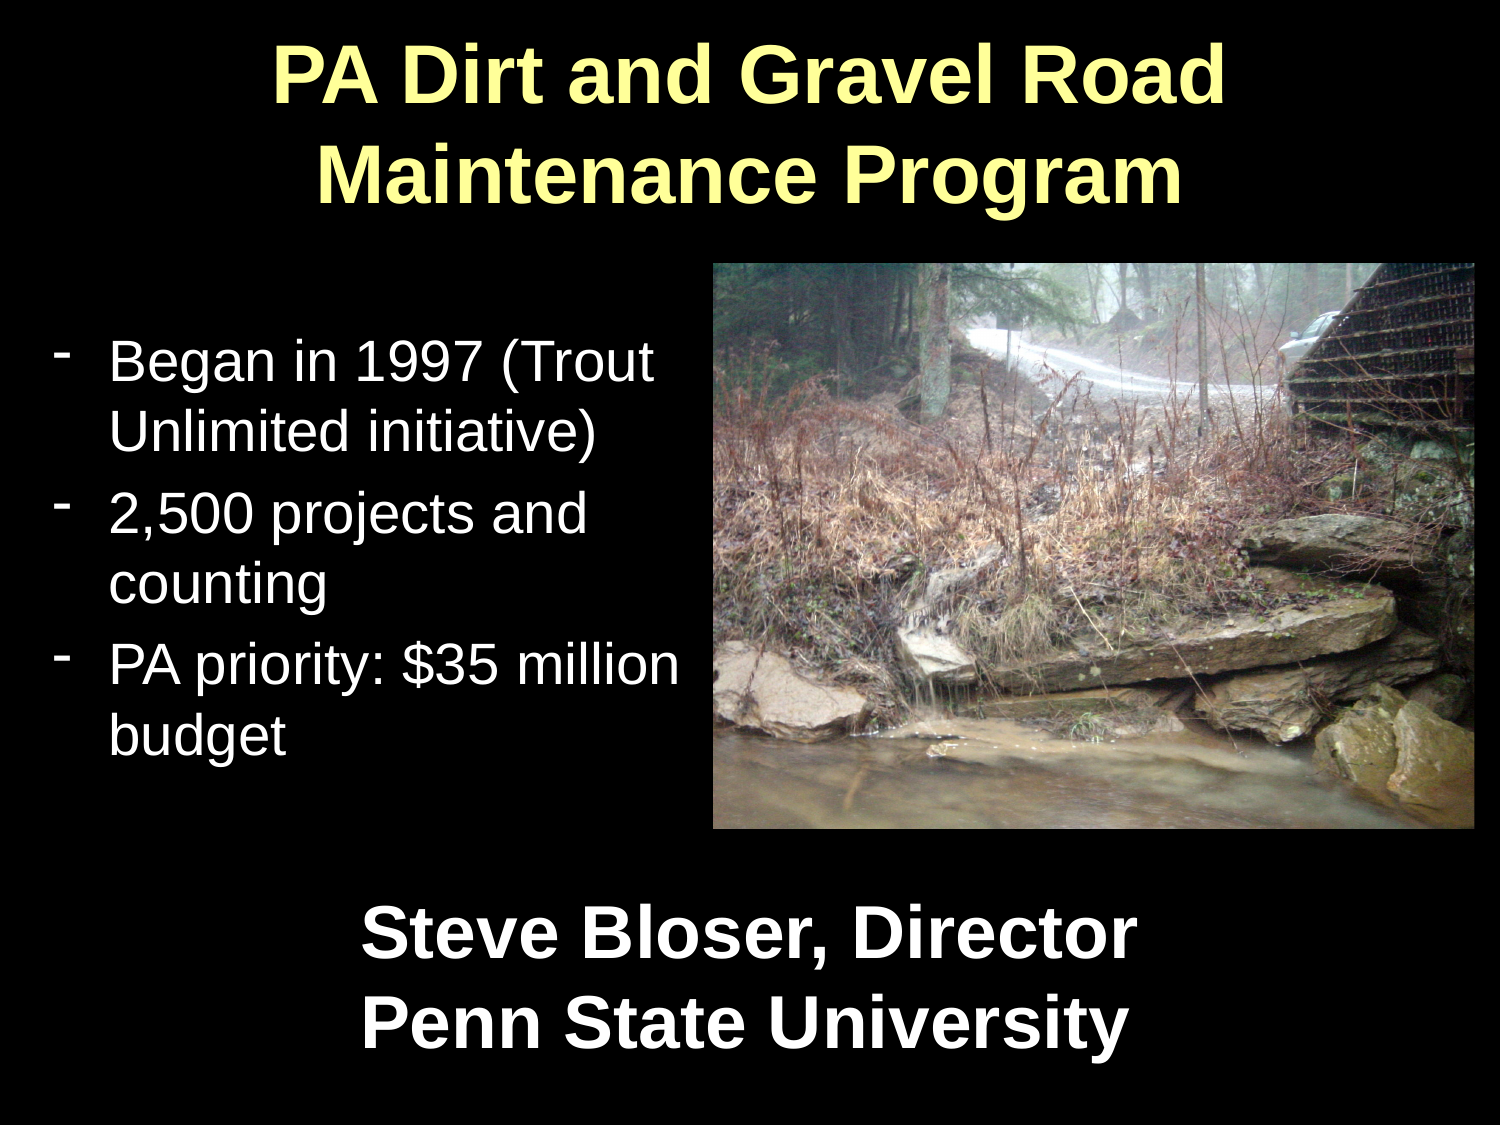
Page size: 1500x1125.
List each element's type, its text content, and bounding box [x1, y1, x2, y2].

text_box Steve Bloser, Director Penn State University [345, 876, 1155, 1071]
text_box PA Dirt and Gravel Road Maintenance Program [43, 13, 1457, 328]
picture [712, 263, 1475, 829]
list Began in 1997 (Trout Unlimited initiative) 2,500 projects and counting PA priority: $35 million budget [37, 315, 707, 776]
